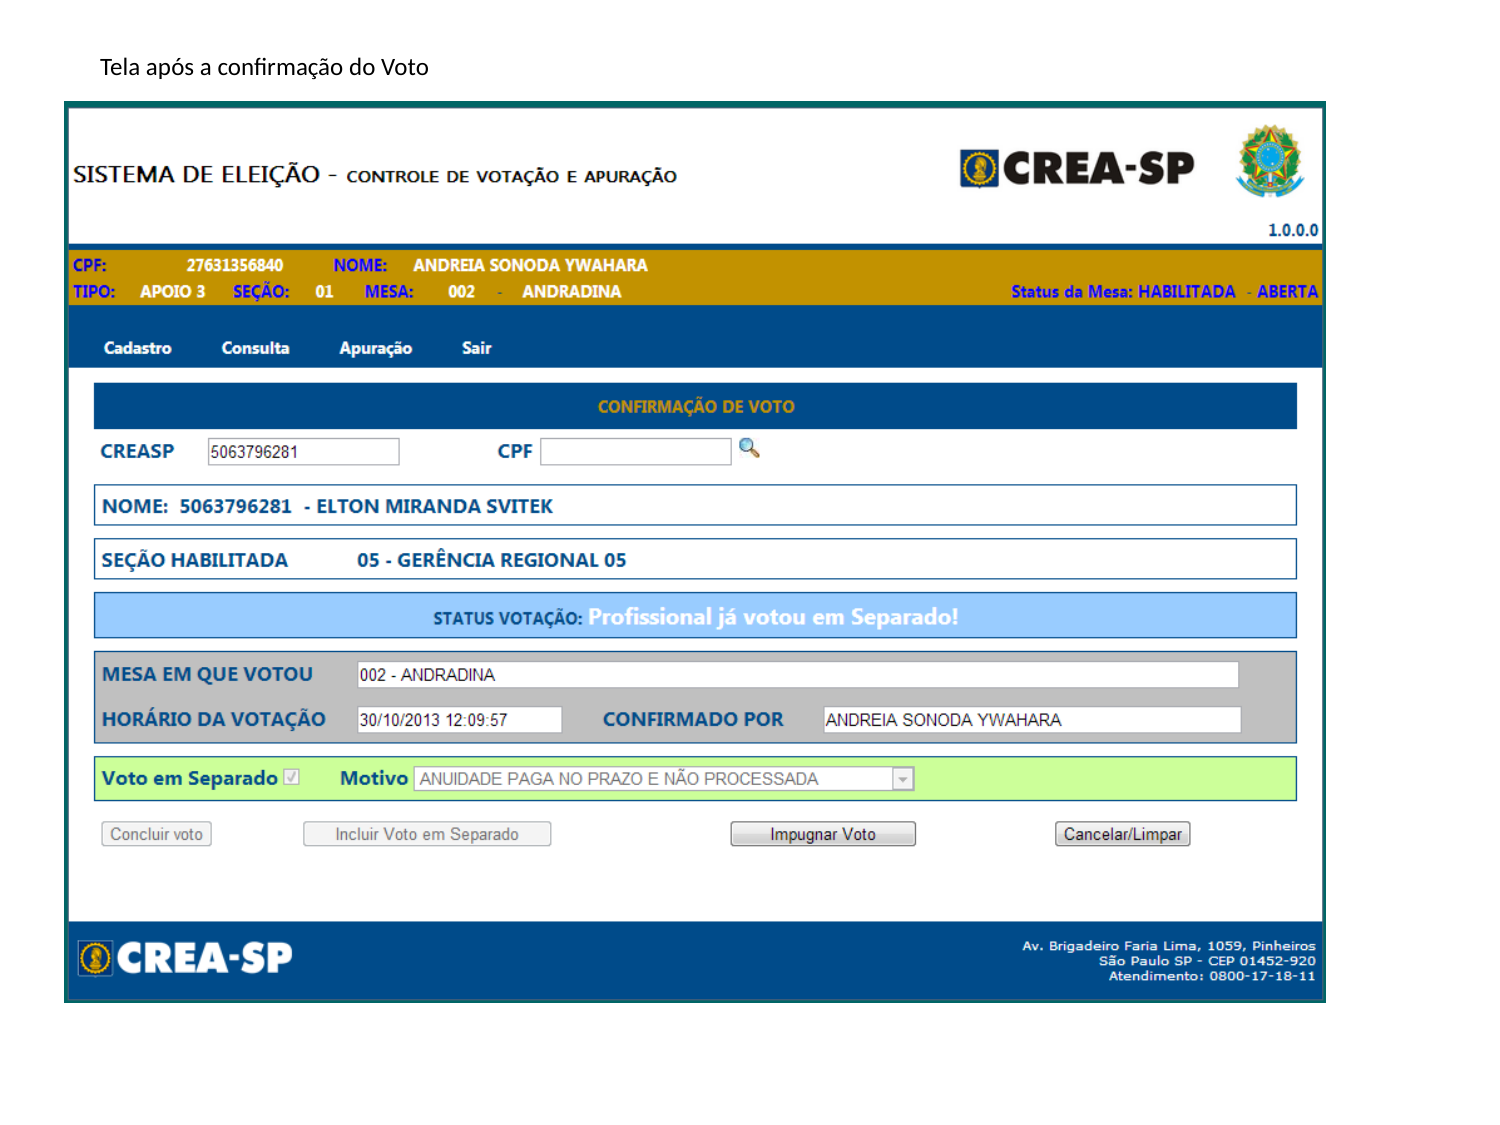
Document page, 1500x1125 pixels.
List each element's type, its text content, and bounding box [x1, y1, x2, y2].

text_box Tela após a confirmação do Voto [85, 42, 688, 88]
picture [64, 101, 1326, 1004]
